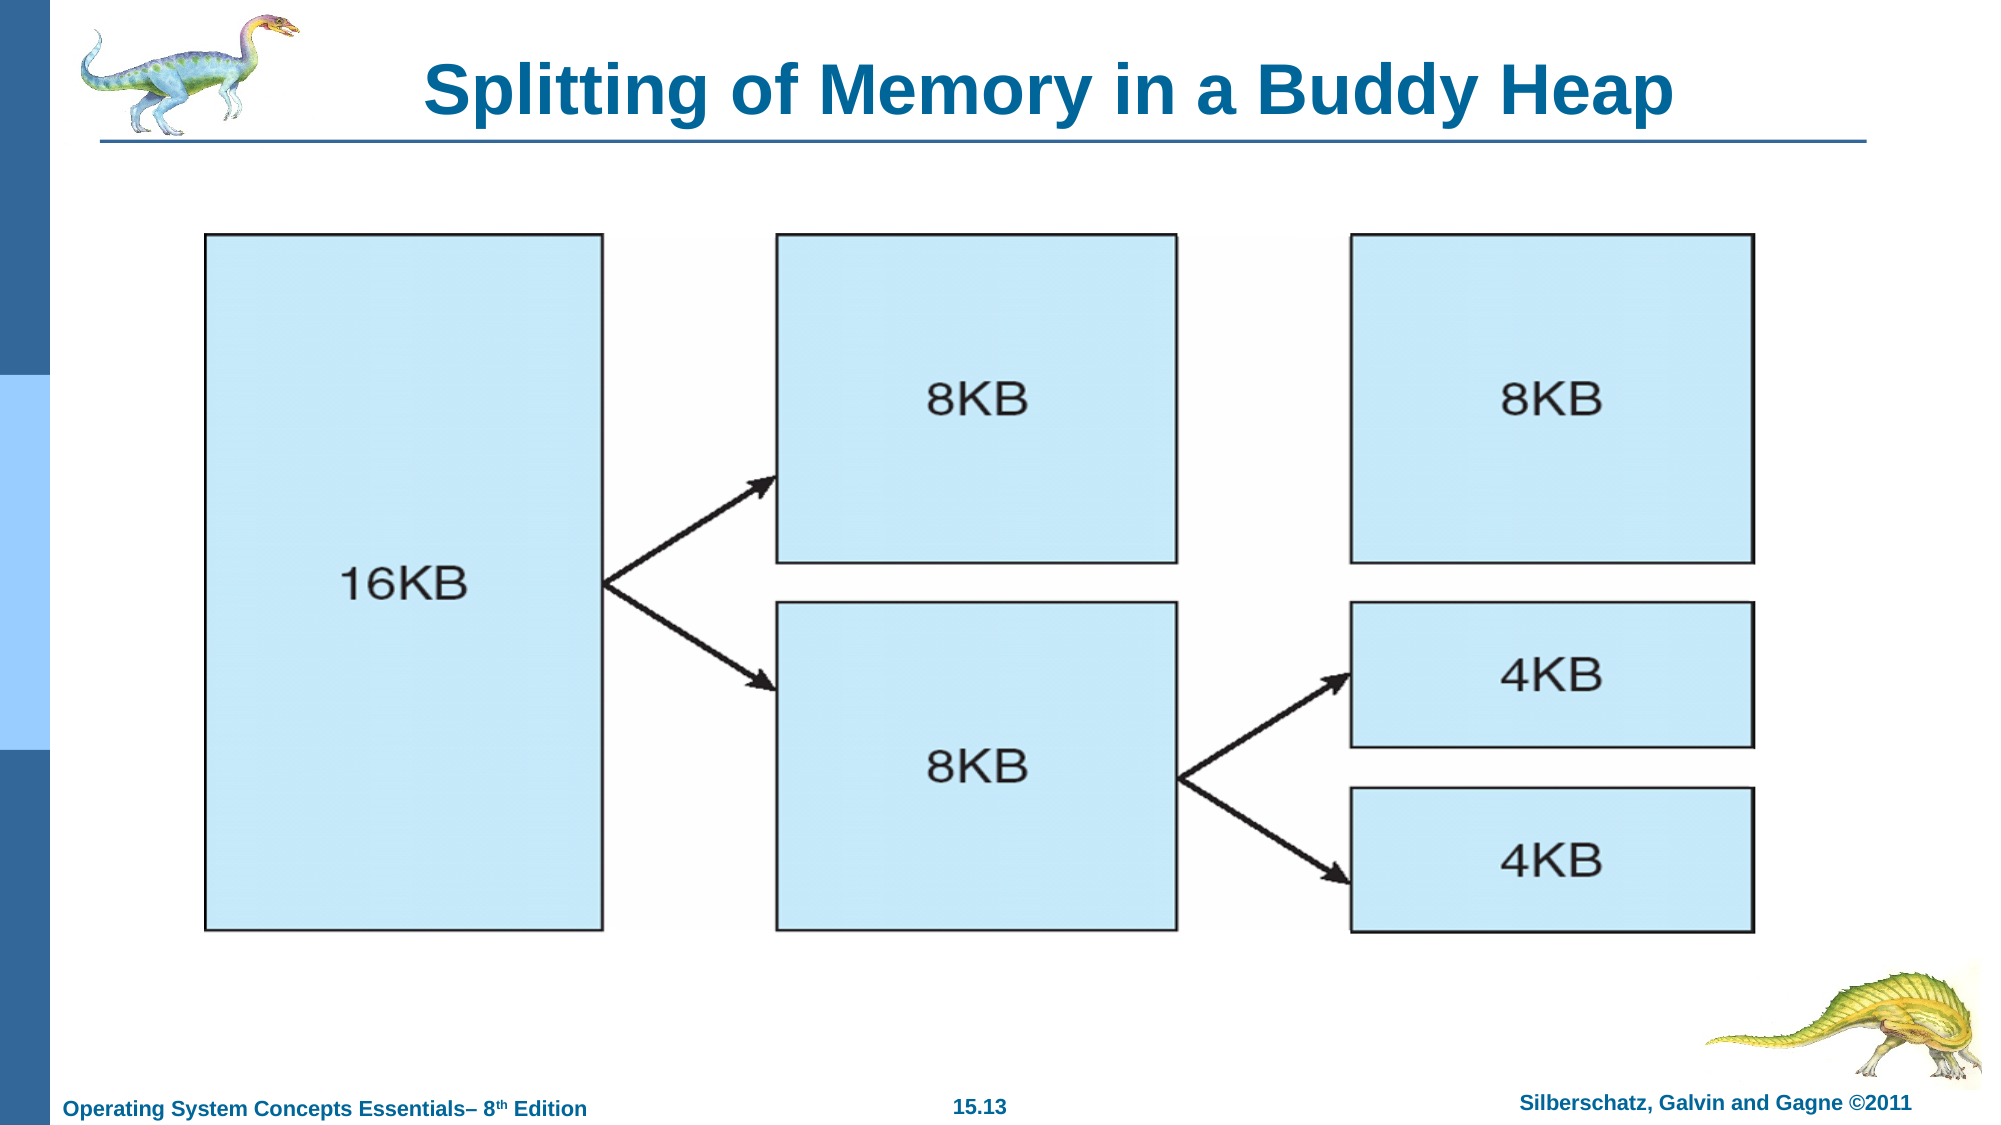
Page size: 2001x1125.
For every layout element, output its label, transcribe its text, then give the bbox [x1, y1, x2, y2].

picture [1700, 959, 1982, 1090]
picture [62, 0, 324, 149]
title Splitting of Memory in a Buddy Heap [200, 45, 1900, 141]
picture [203, 232, 1758, 936]
